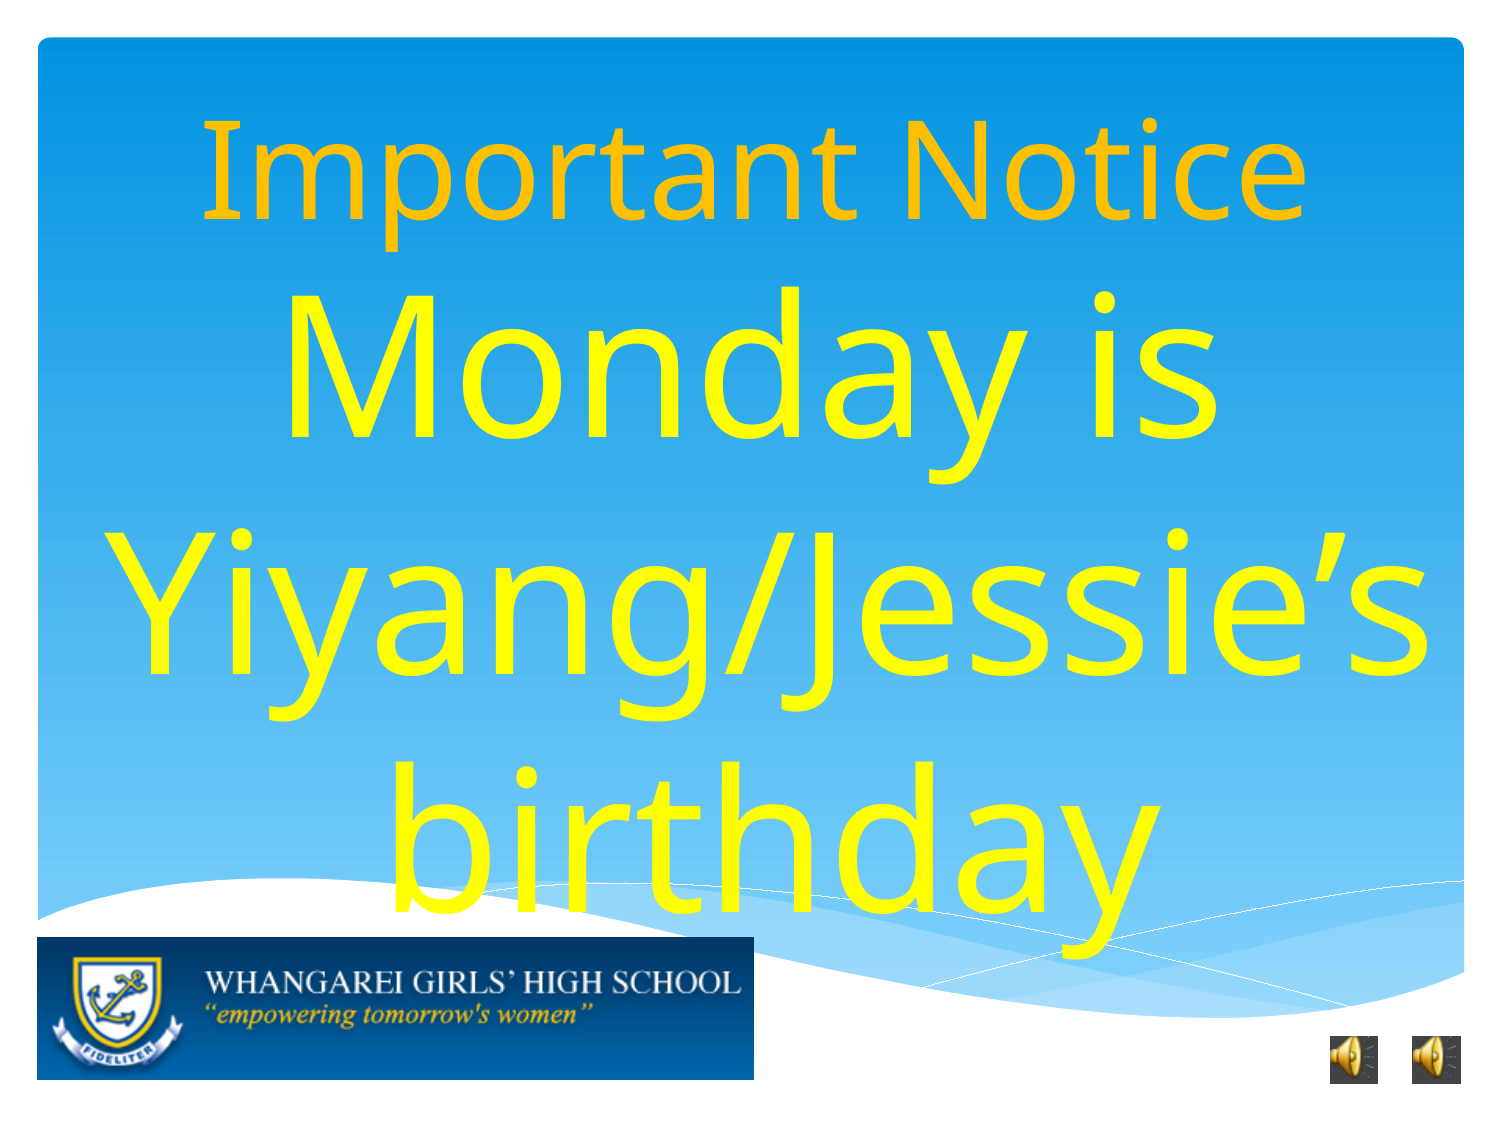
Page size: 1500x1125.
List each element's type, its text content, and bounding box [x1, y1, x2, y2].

picture [1328, 1034, 1380, 1086]
picture [37, 937, 754, 1080]
text_box Important Notice [149, 37, 1362, 255]
picture [1411, 1034, 1462, 1086]
text_box Monday is Yiyang/Jessie’s birthday [37, 231, 1462, 963]
